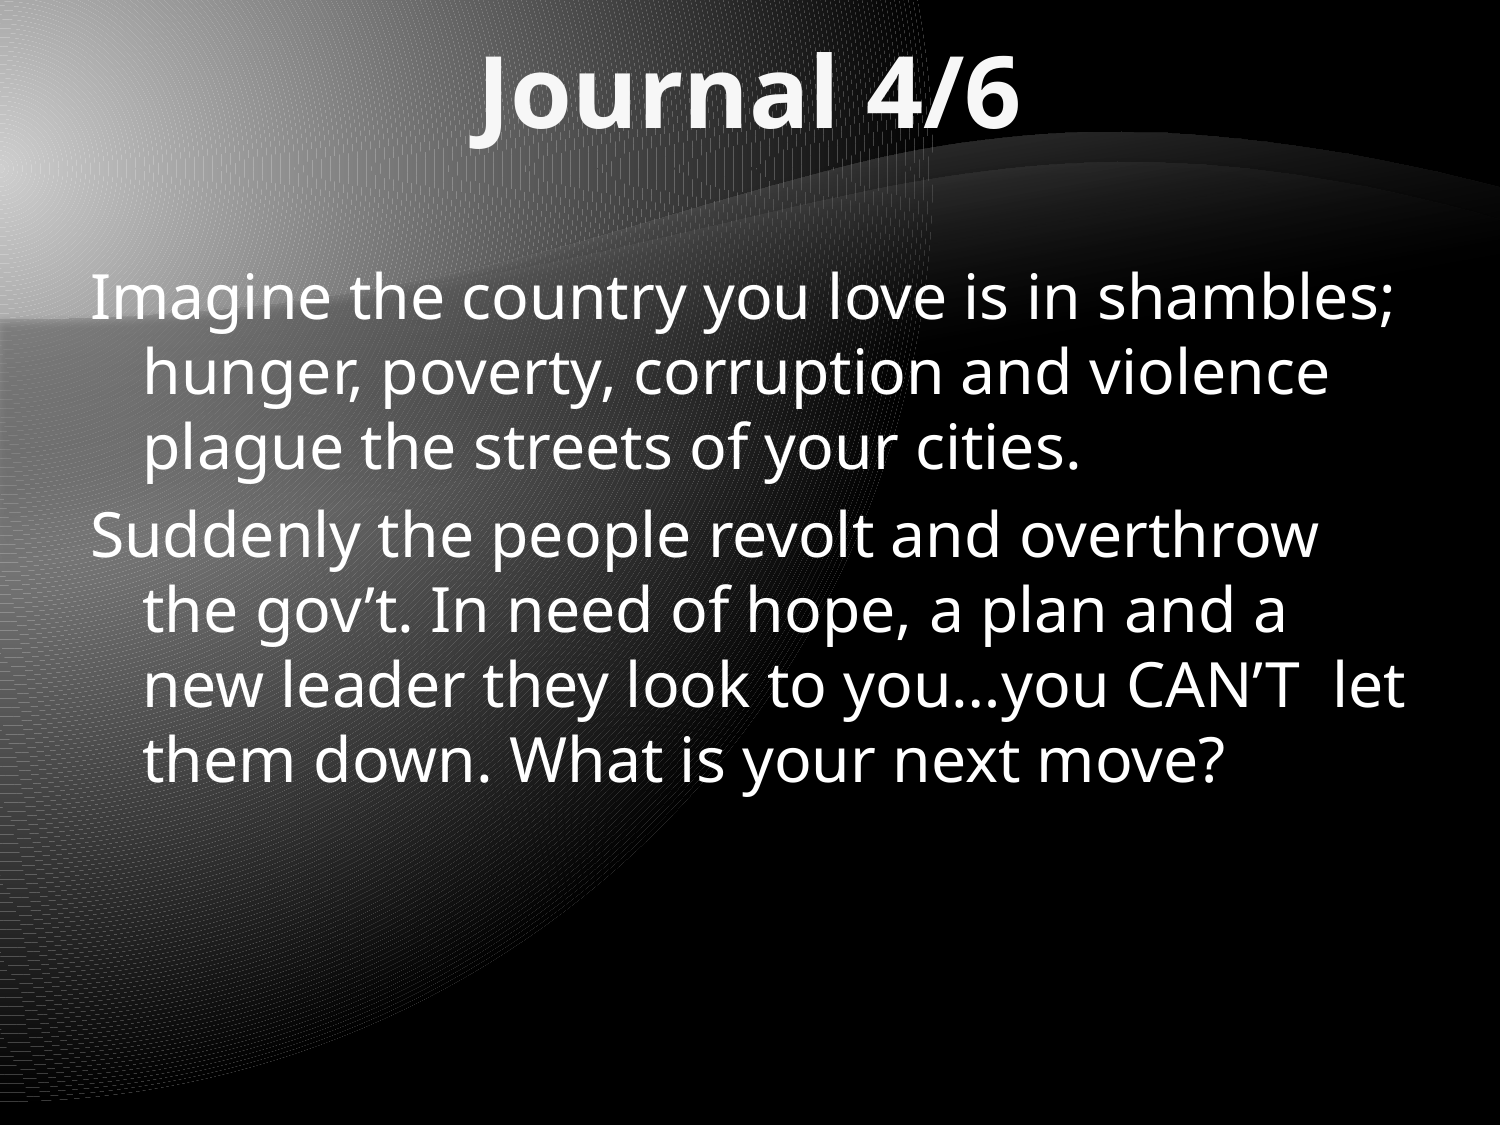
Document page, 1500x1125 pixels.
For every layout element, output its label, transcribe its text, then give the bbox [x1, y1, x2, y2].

list Imagine the country you love is in shambles; hunger, poverty, corruption and violence plague the streets of your cities. Suddenly the people revolt and overthrow the gov’t. In need of hope, a plan and a new leader they look to you…you CAN’T let them down. What is your next move? [75, 249, 1425, 925]
title Journal 4/6 [75, 0, 1425, 150]
